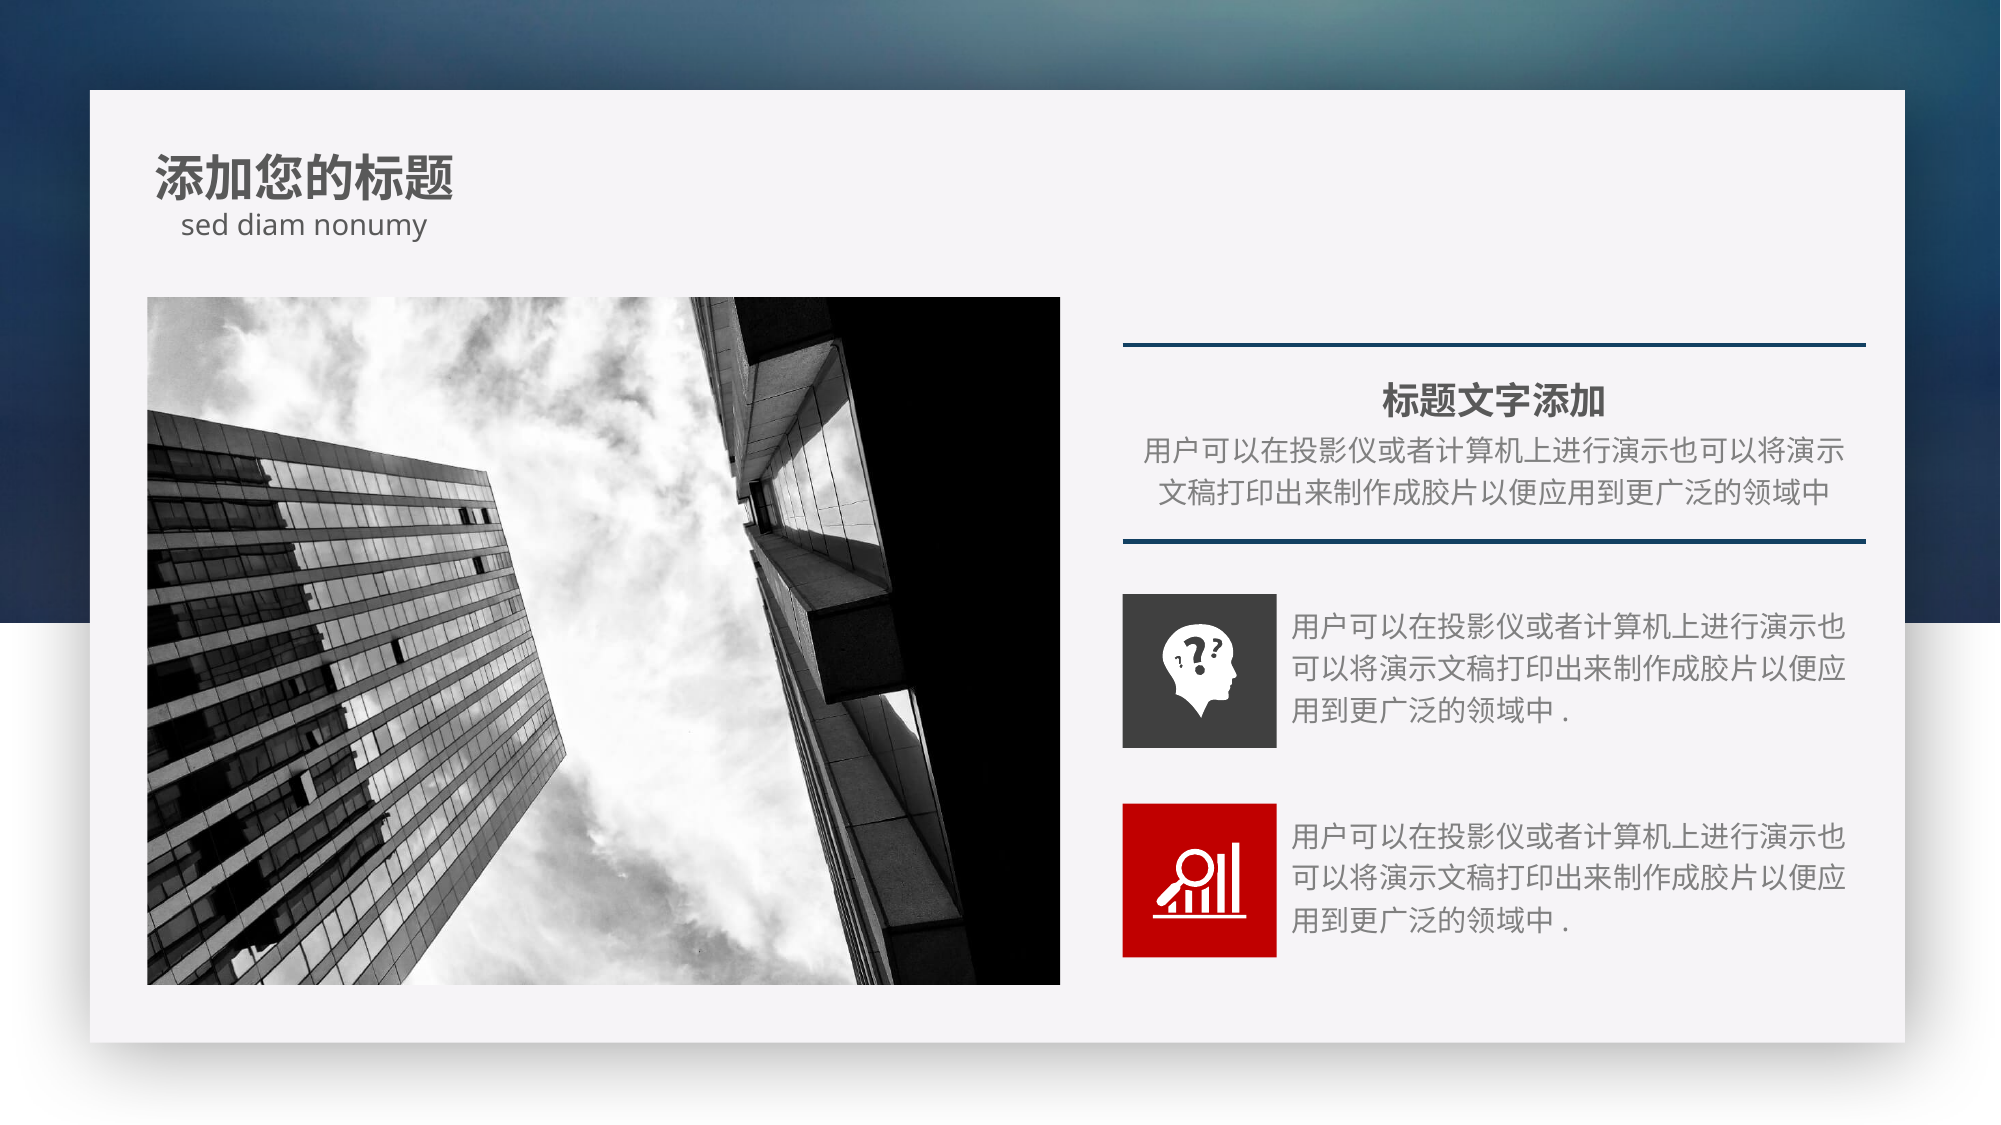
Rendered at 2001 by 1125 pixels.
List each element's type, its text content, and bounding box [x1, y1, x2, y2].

picture [147, 297, 1061, 985]
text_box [1122, 803, 1867, 958]
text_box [1122, 594, 1867, 749]
text_box 添加您的标题 sed diam nonumy [139, 138, 469, 249]
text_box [1122, 360, 1867, 519]
picture [0, 0, 2000, 623]
